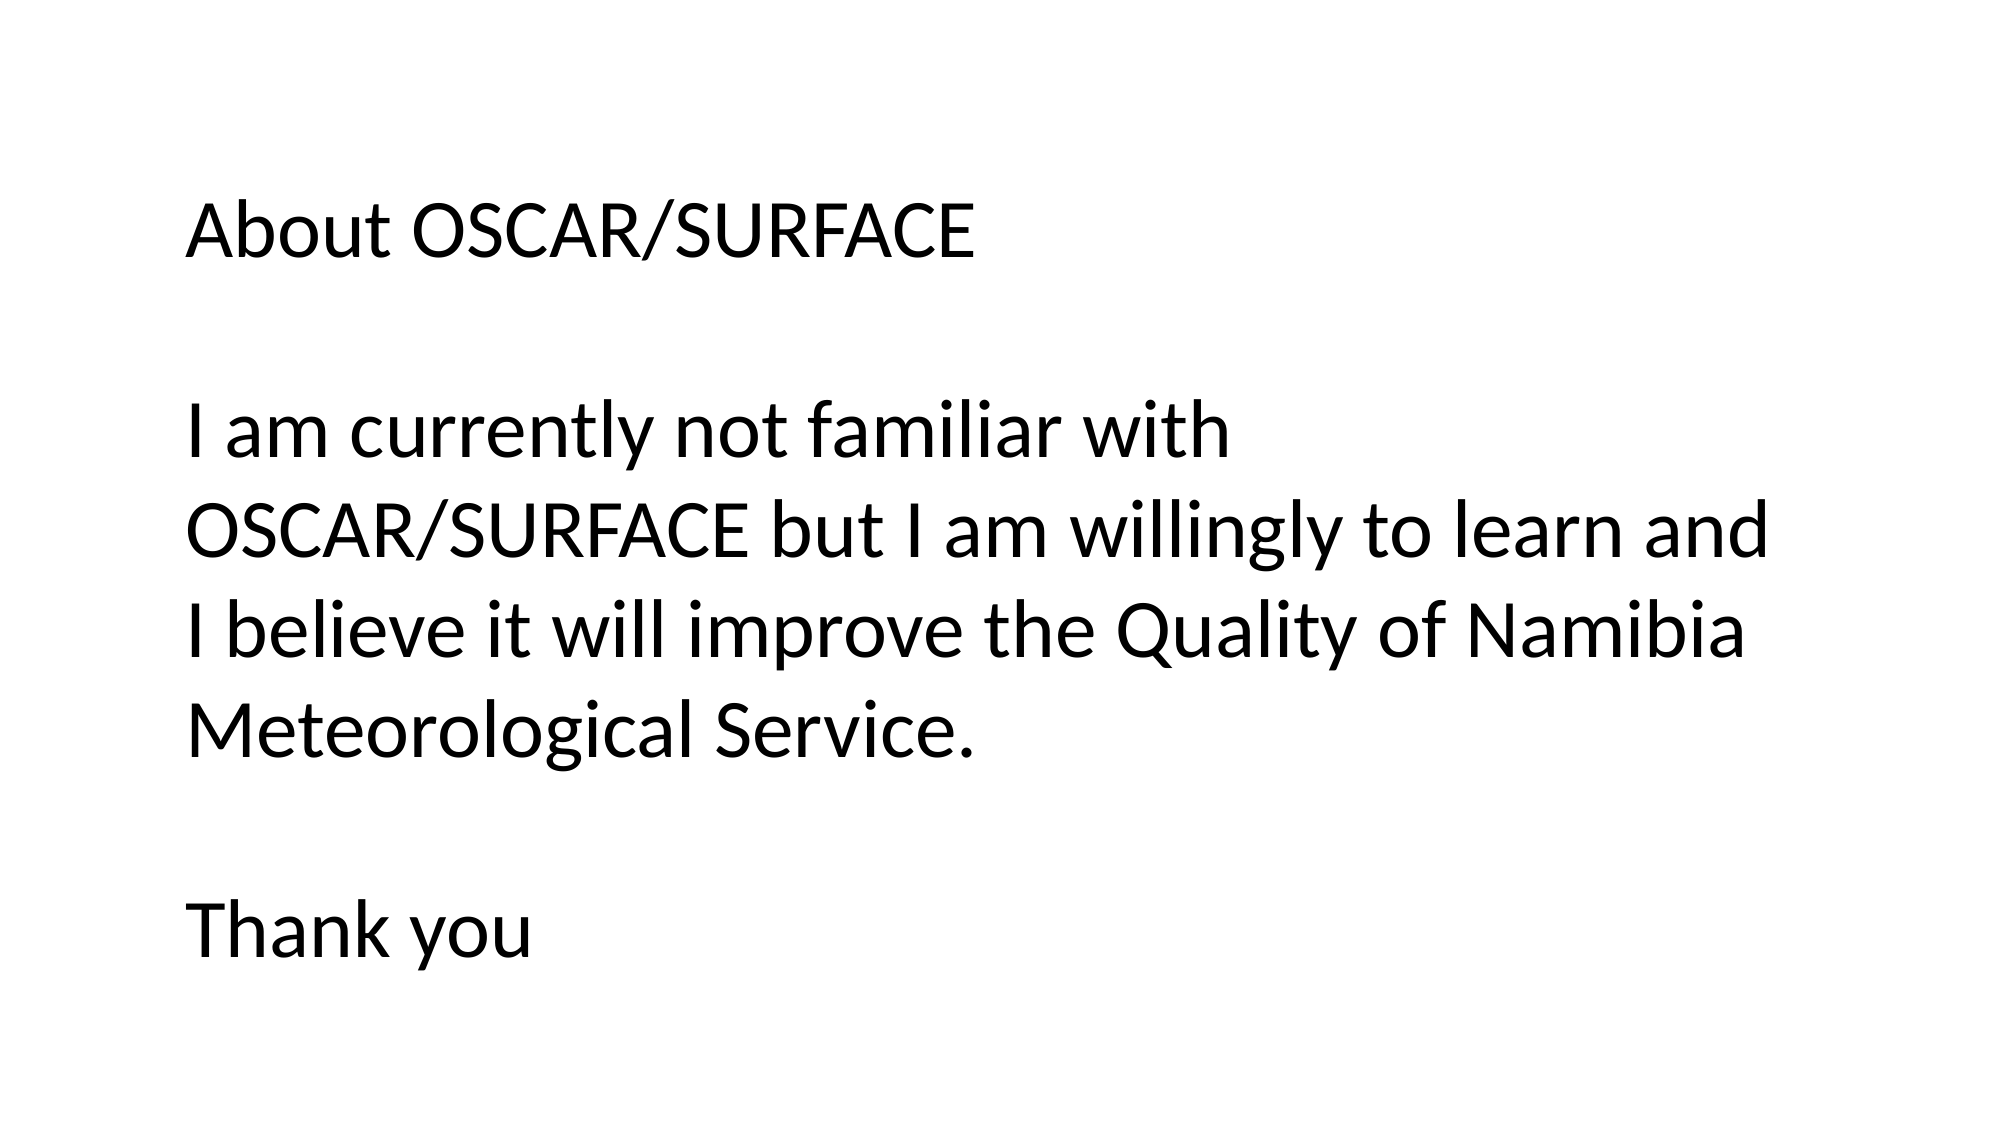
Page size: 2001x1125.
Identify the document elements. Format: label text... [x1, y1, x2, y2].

text_box About OSCAR/SURFACE I am currently not familiar with OSCAR/SURFACE but I am willingly to learn and I believe it will improve the Quality of Namibia Meteorological Service. Thank you [170, 167, 1804, 982]
